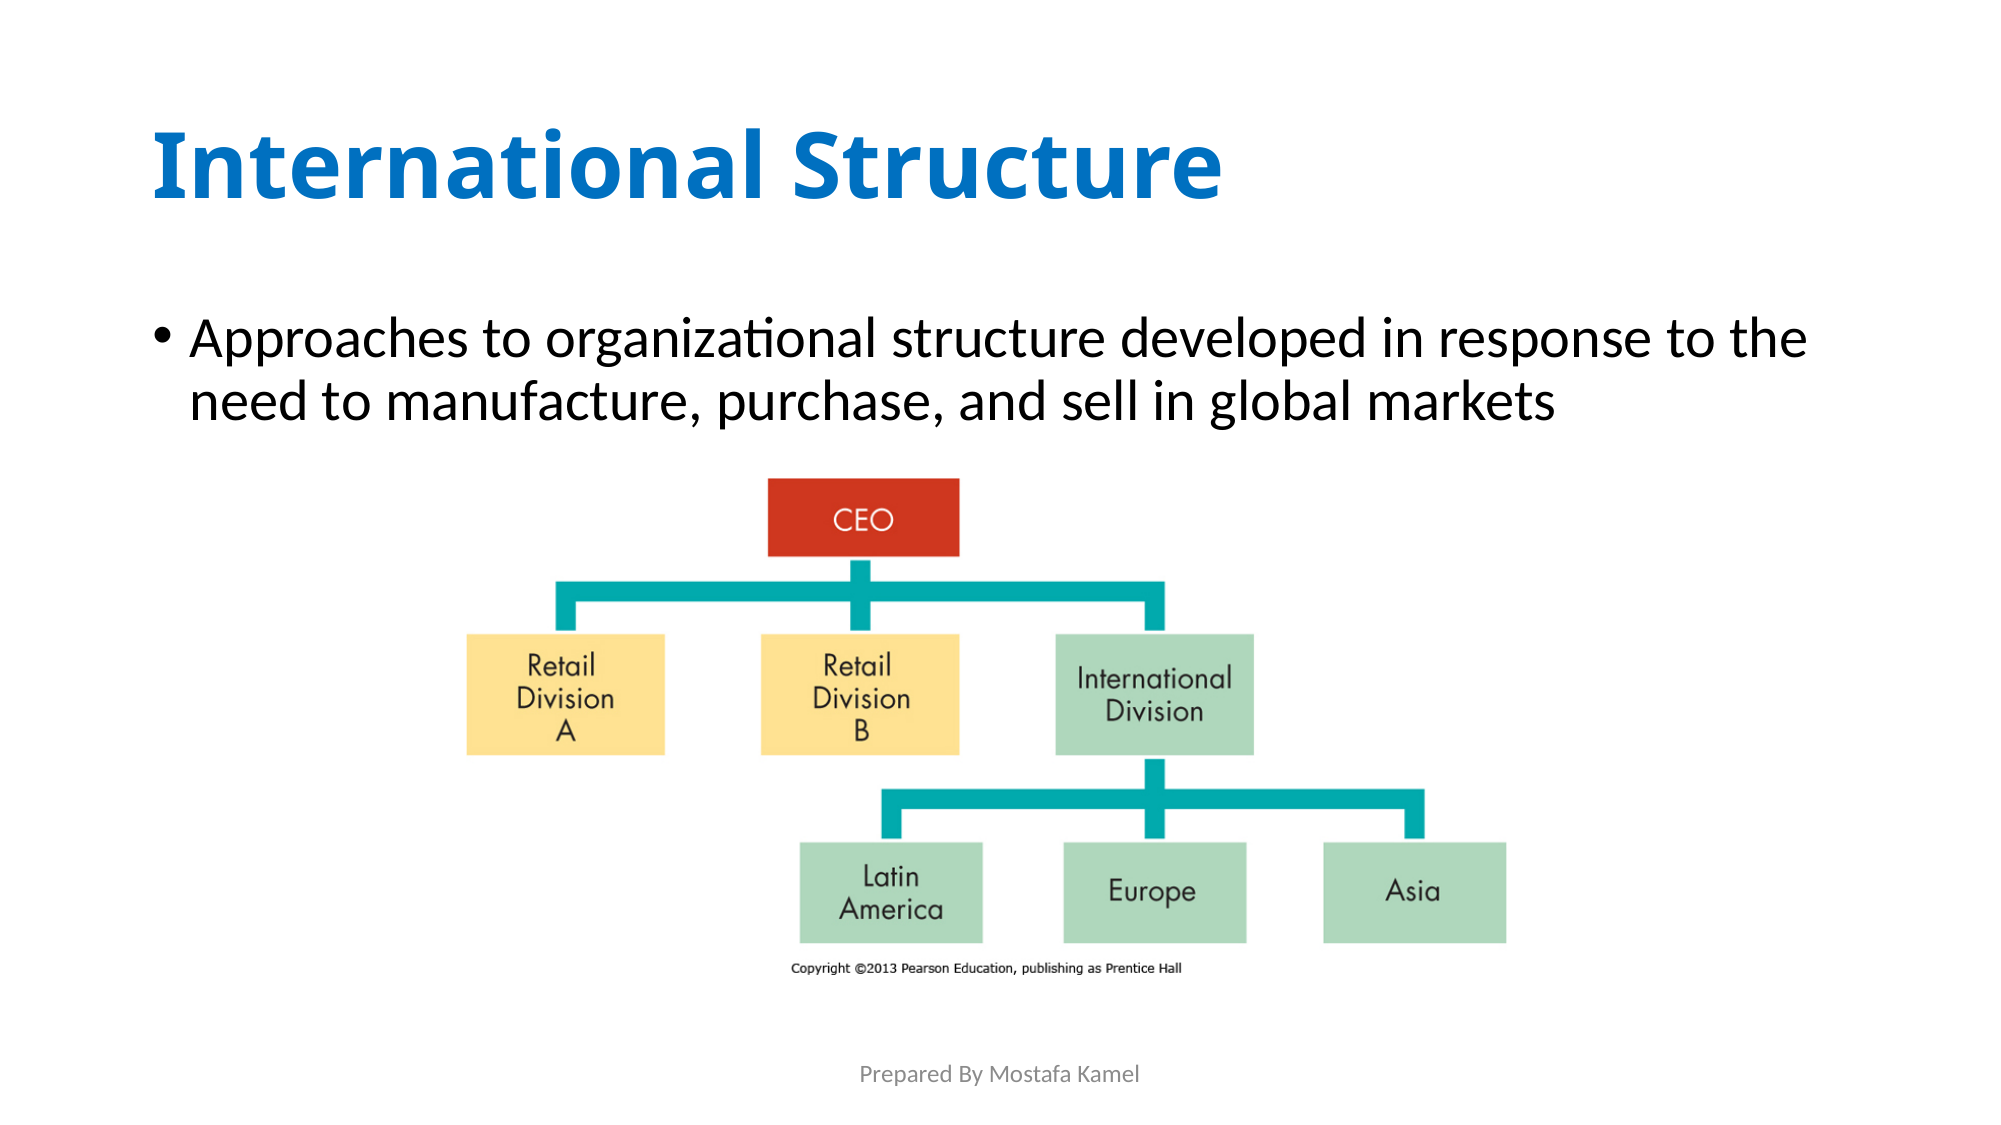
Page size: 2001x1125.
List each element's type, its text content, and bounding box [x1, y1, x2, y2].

title International Structure [137, 59, 1863, 278]
list Approaches to organizational structure developed in response to the need to manufacture, purchase, and sell in global markets [137, 299, 1863, 1014]
picture [466, 478, 1507, 984]
footer Prepared By Mostafa Kamel [662, 1042, 1338, 1103]
